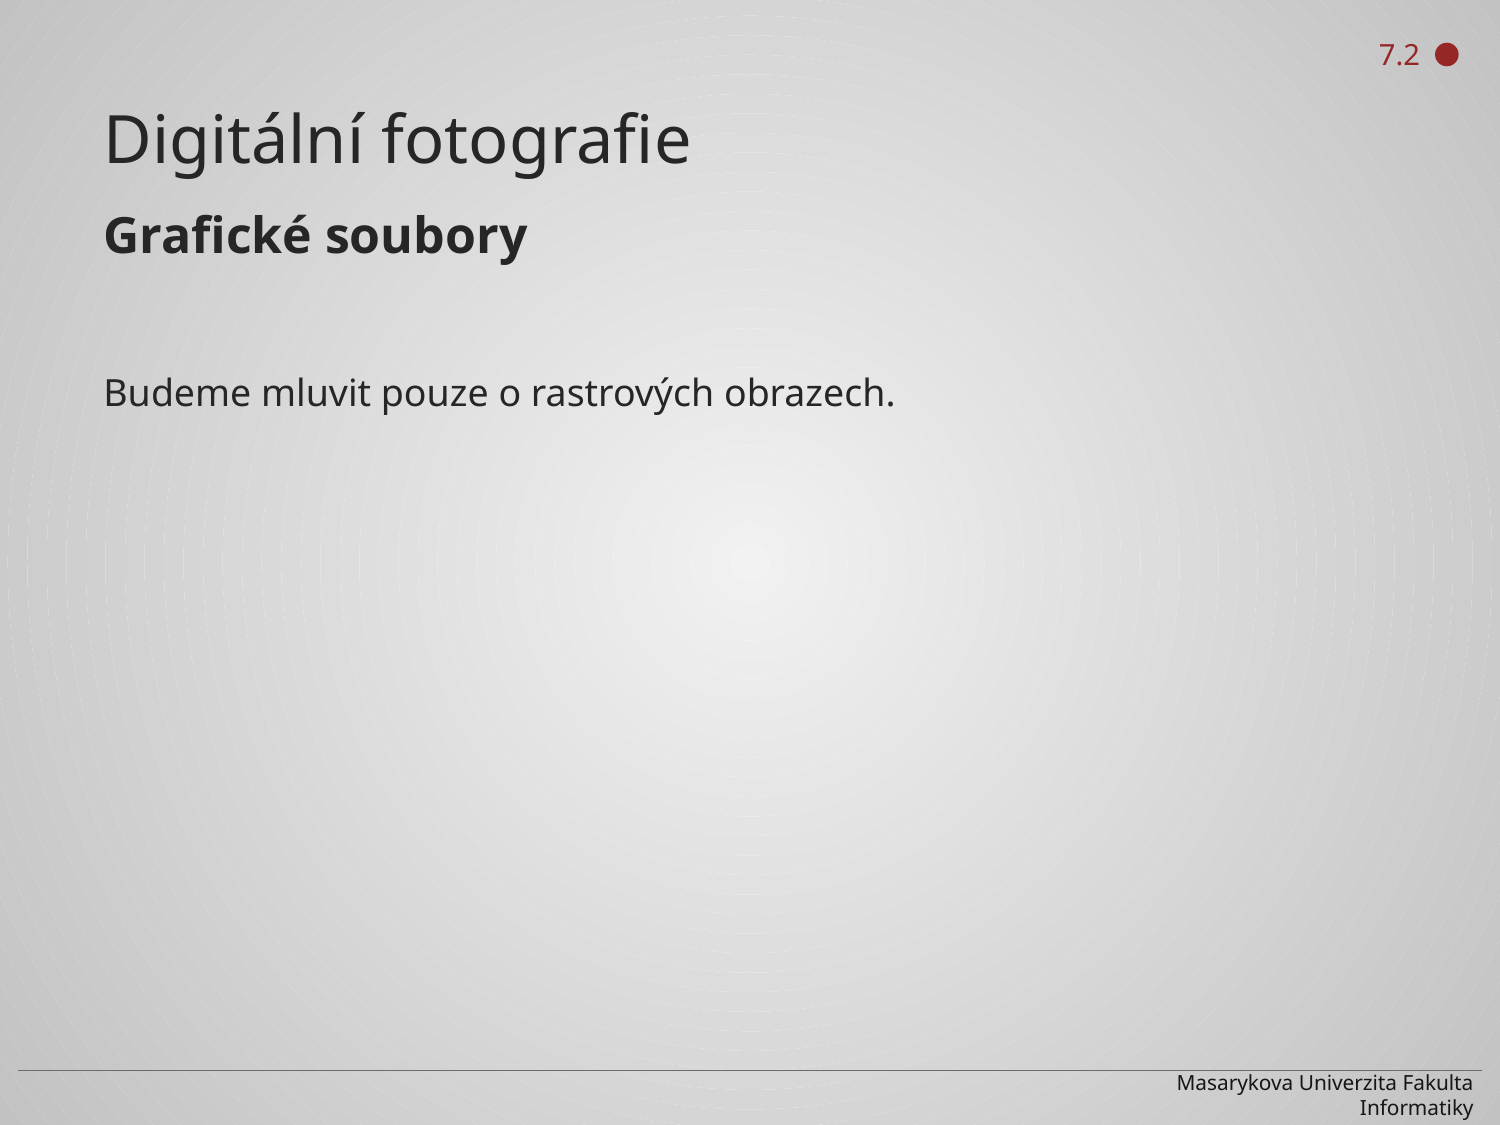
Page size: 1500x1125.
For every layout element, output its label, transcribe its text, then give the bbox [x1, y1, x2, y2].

footer Masarykova Univerzita Fakulta Informatiky [1092, 1065, 1489, 1125]
text_box Budeme mluvit pouze o rastrových obrazech. [88, 361, 1436, 422]
text_box Digitální fotografie [88, 89, 1436, 196]
text_box 7.2 [1364, 29, 1459, 79]
text_box Grafické soubory [88, 196, 1436, 271]
